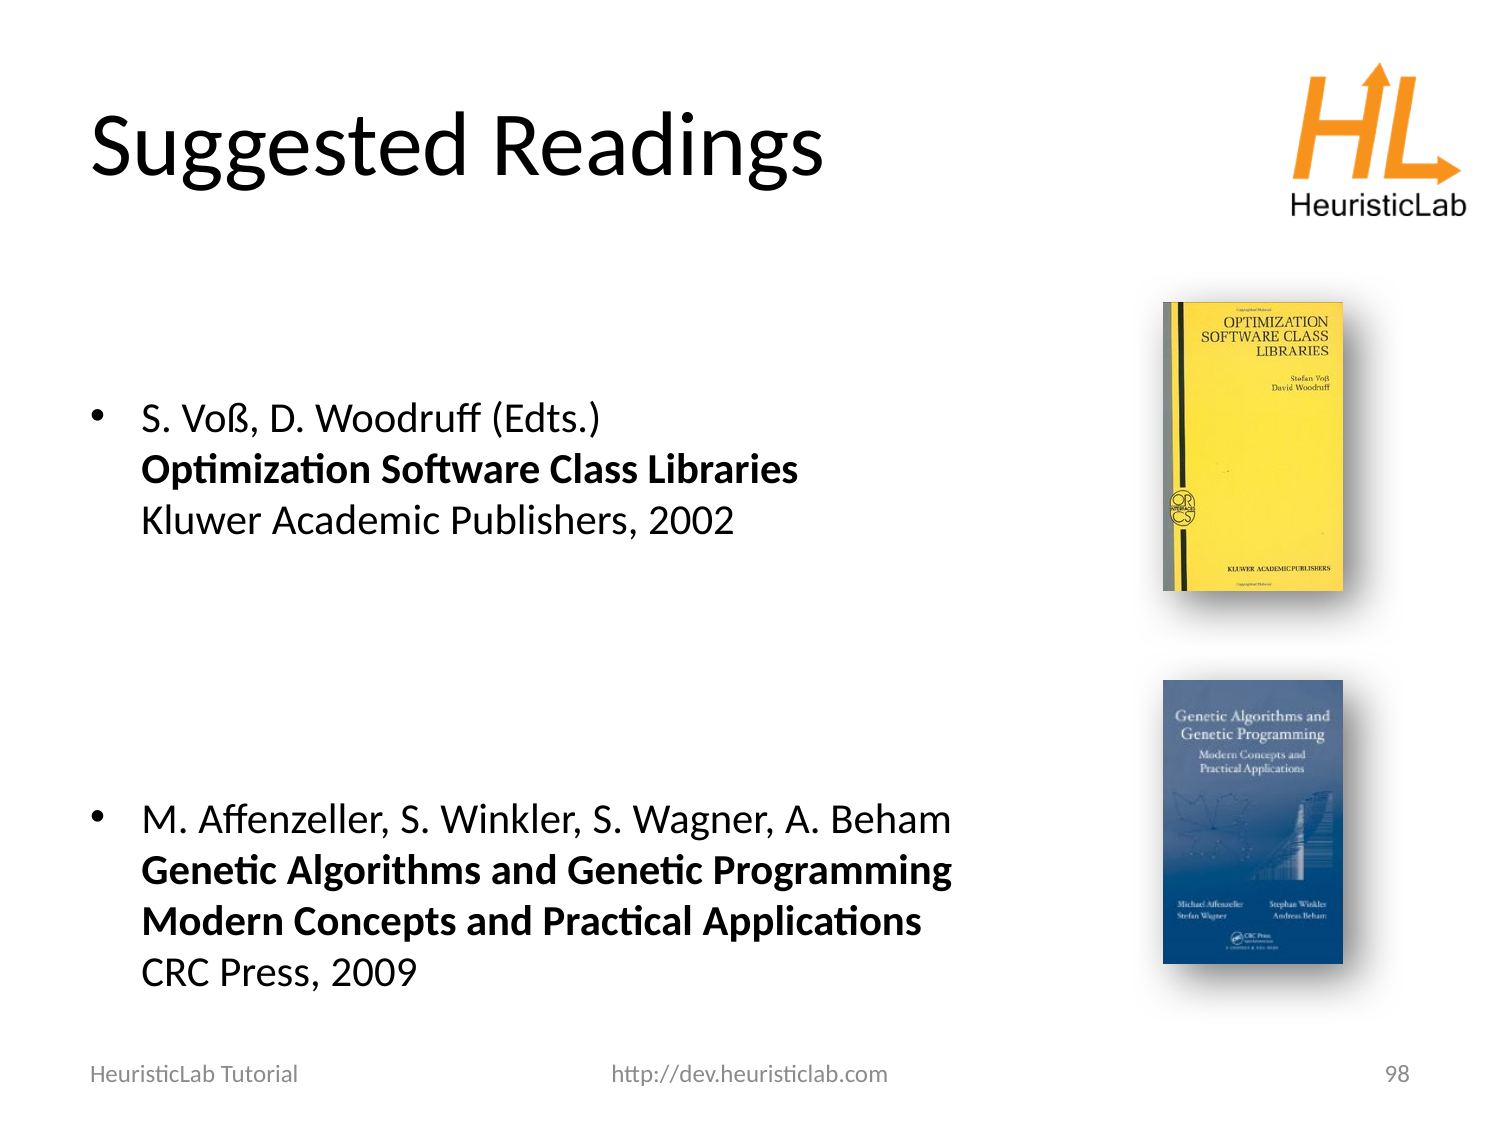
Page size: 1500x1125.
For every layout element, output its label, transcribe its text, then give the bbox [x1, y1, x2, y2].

footer http://dev.heuristiclab.com [512, 1042, 988, 1103]
picture [1163, 680, 1344, 964]
picture [1281, 27, 1474, 244]
slide_number 98 [1074, 1042, 1425, 1103]
list S. Voß, D. Woodruff (Edts.) Optimization Software Class Libraries Kluwer Academic Publishers, 2002 M. Affenzeller, S. Winkler, S. Wagner, A. Beham Genetic Algorithms and Genetic Programming Modern Concepts and Practical Applications CRC Press, 2009 [75, 262, 1425, 1005]
picture [1162, 302, 1344, 592]
slide_number HeuristicLab Tutorial [75, 1042, 425, 1103]
title Suggested Readings [75, 45, 1282, 233]
